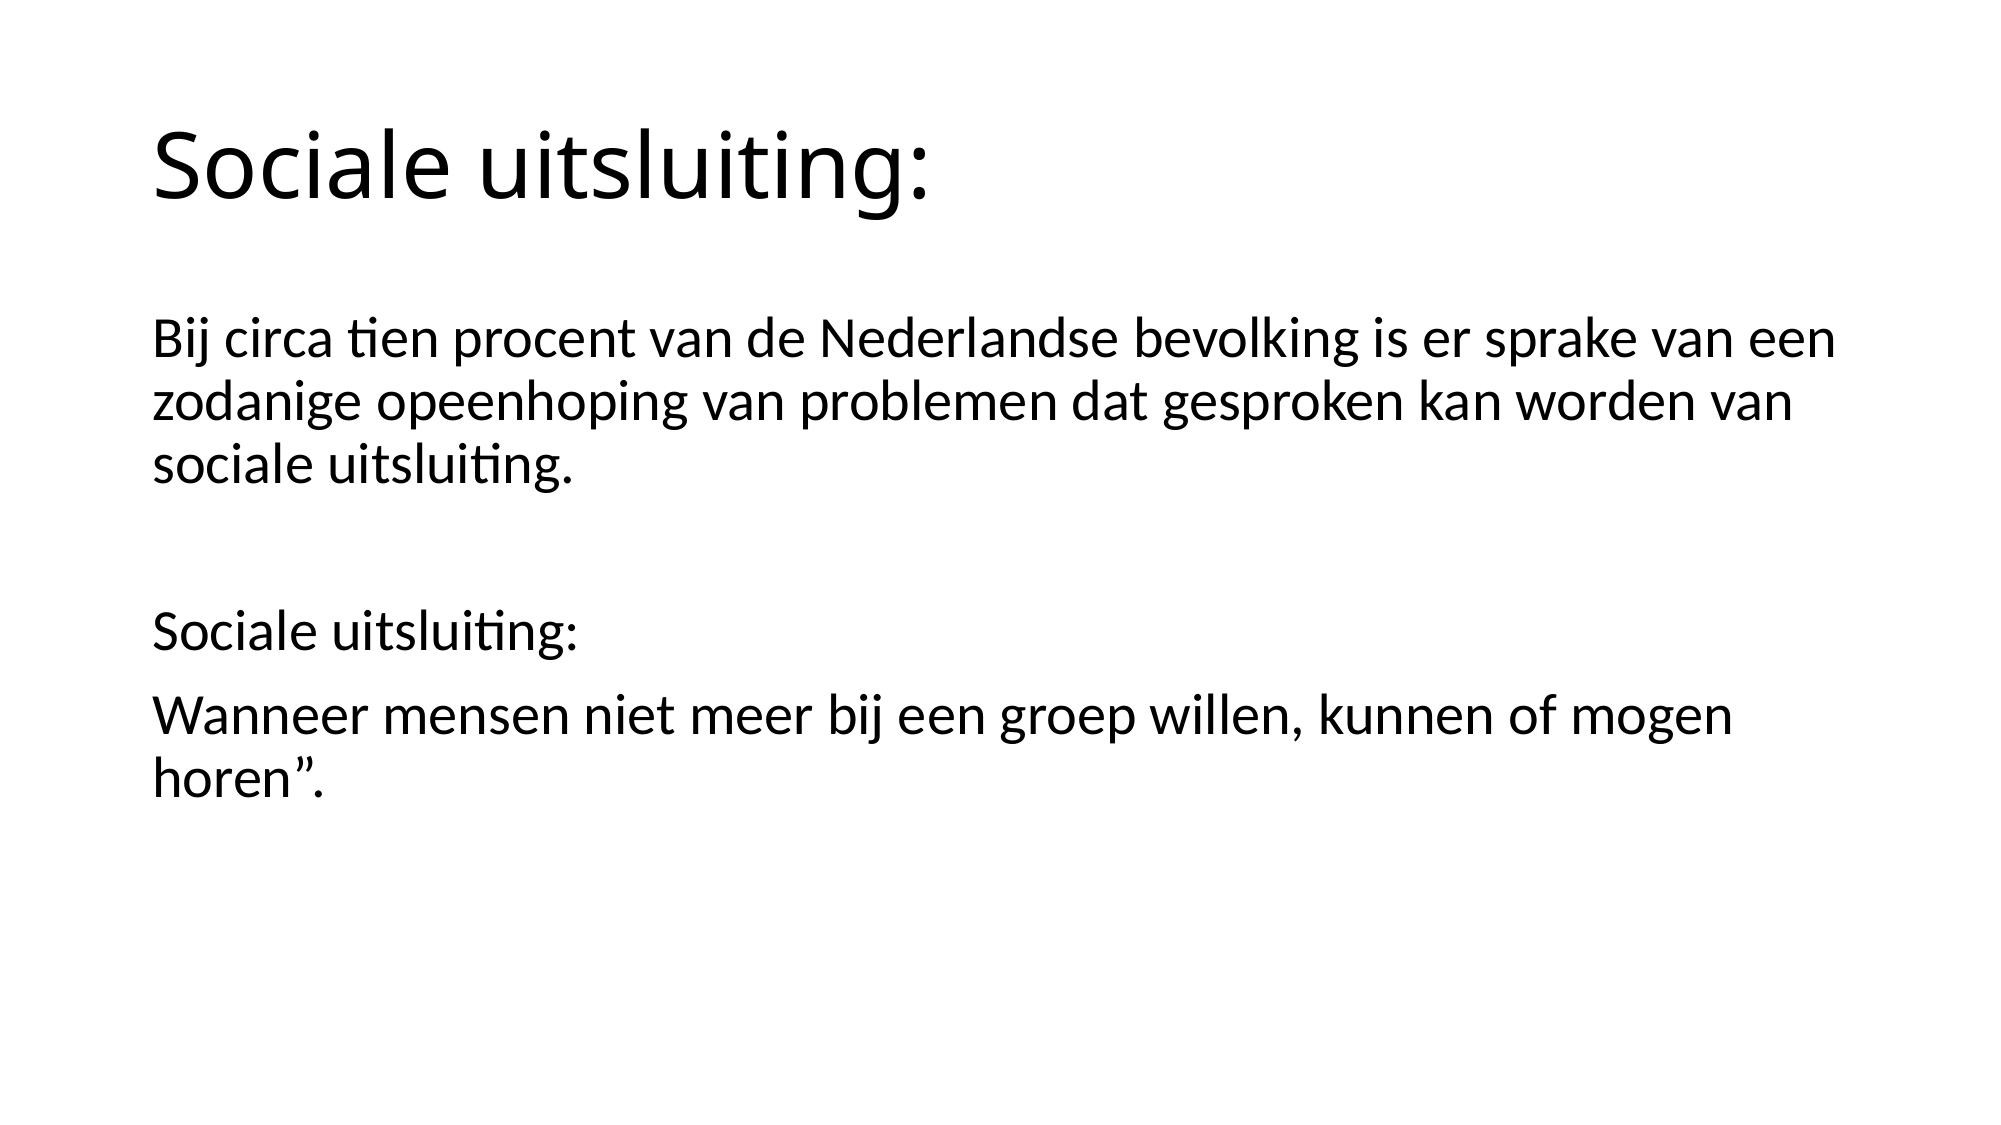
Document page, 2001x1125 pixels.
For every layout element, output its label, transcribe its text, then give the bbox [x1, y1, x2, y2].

list Bij circa tien procent van de Nederlandse bevolking is er sprake van een zodanige opeenhoping van problemen dat gesproken kan worden van sociale uitsluiting. Sociale uitsluiting: Wanneer mensen niet meer bij een groep willen, kunnen of mogen horen”. [137, 299, 1863, 1014]
title Sociale uitsluiting: [137, 59, 1863, 278]
